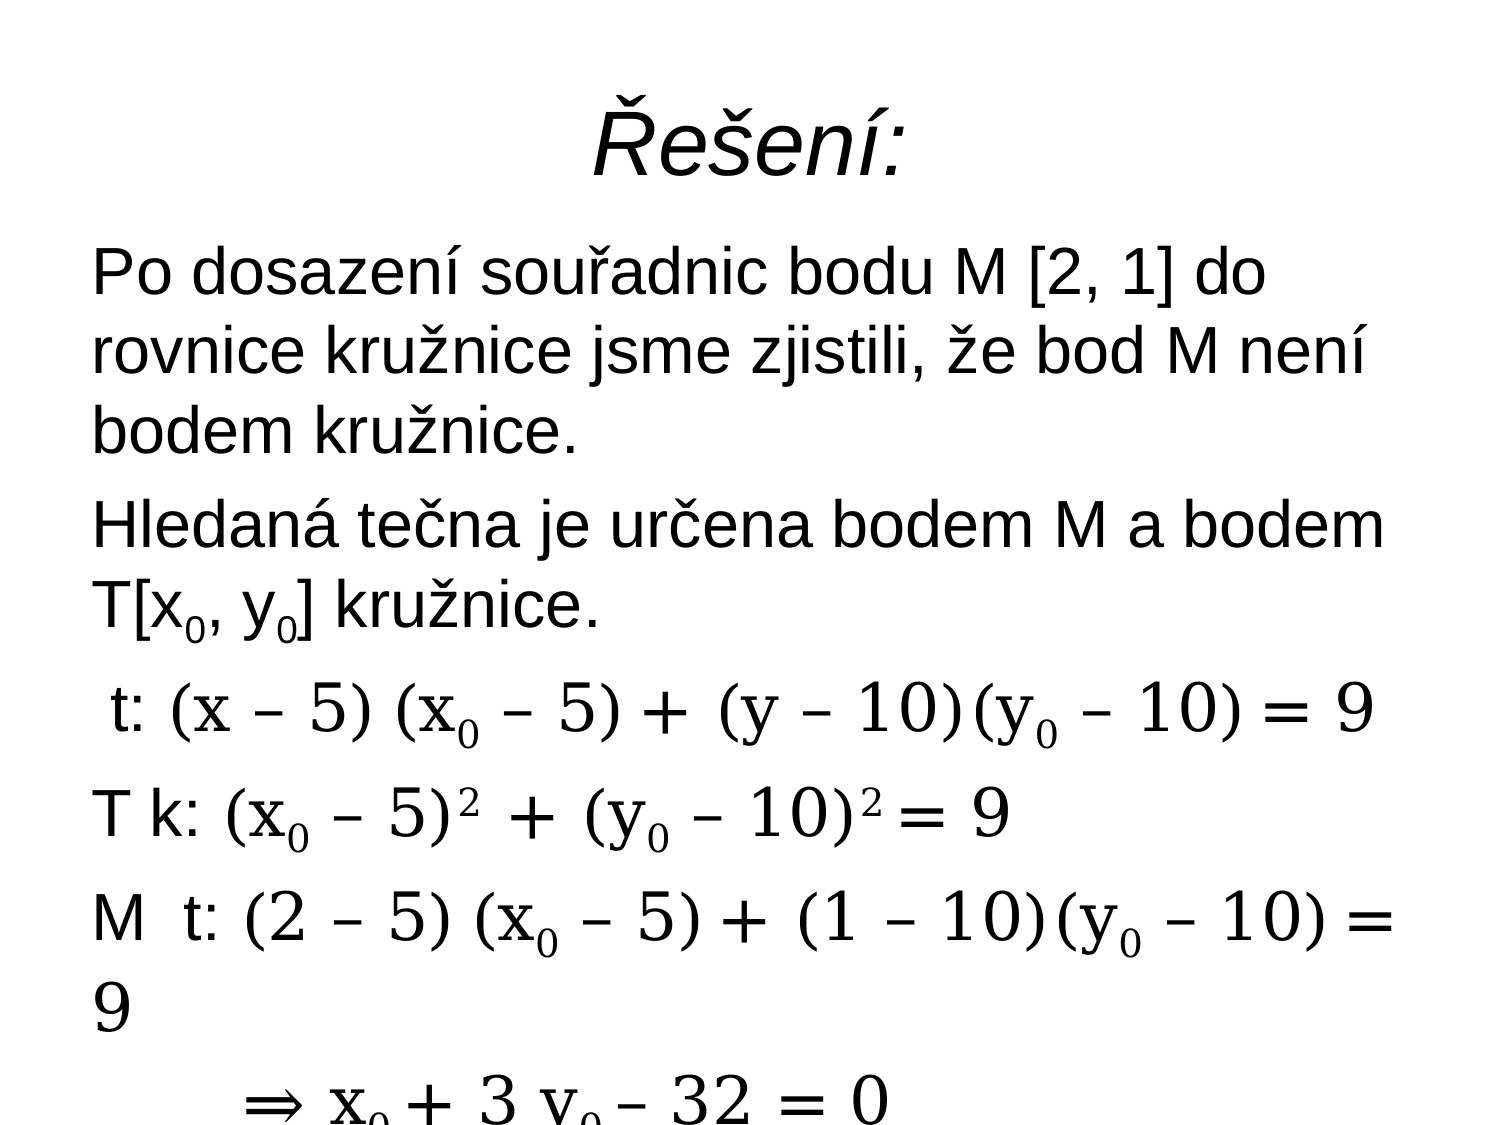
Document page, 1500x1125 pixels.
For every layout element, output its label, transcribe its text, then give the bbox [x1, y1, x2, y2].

title Řešení: [75, 45, 1425, 233]
